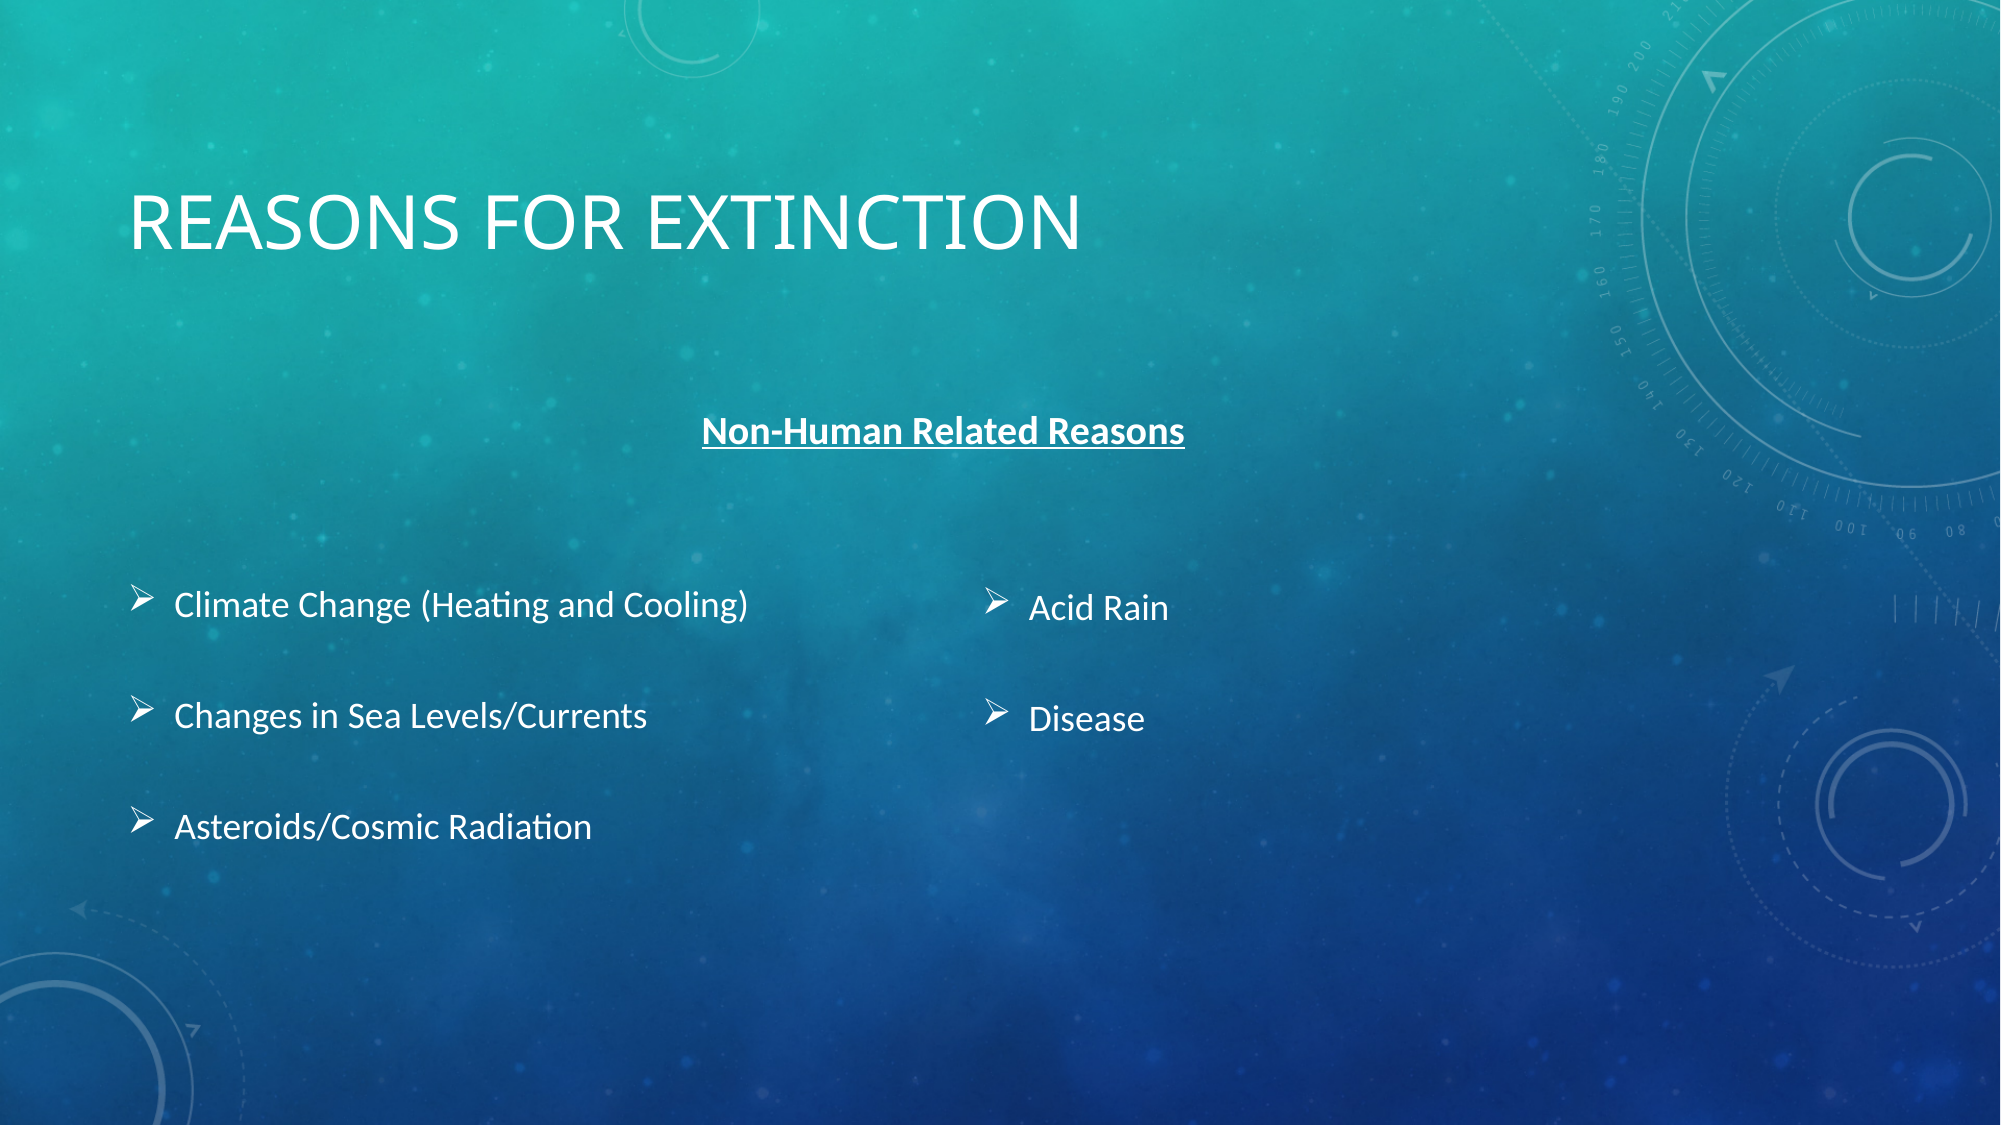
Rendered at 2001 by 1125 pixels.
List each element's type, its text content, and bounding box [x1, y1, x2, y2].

text_box Acid Rain Disease [967, 460, 1862, 995]
picture [0, 0, 2001, 1125]
text_box Non-Human Related Reasons [642, 337, 1244, 461]
title Reasons for extinction [112, 99, 1775, 339]
list Climate Change (Heating and Cooling) Changes in Sea Levels/Currents Asteroids/Cosmic Radiation [112, 435, 967, 970]
